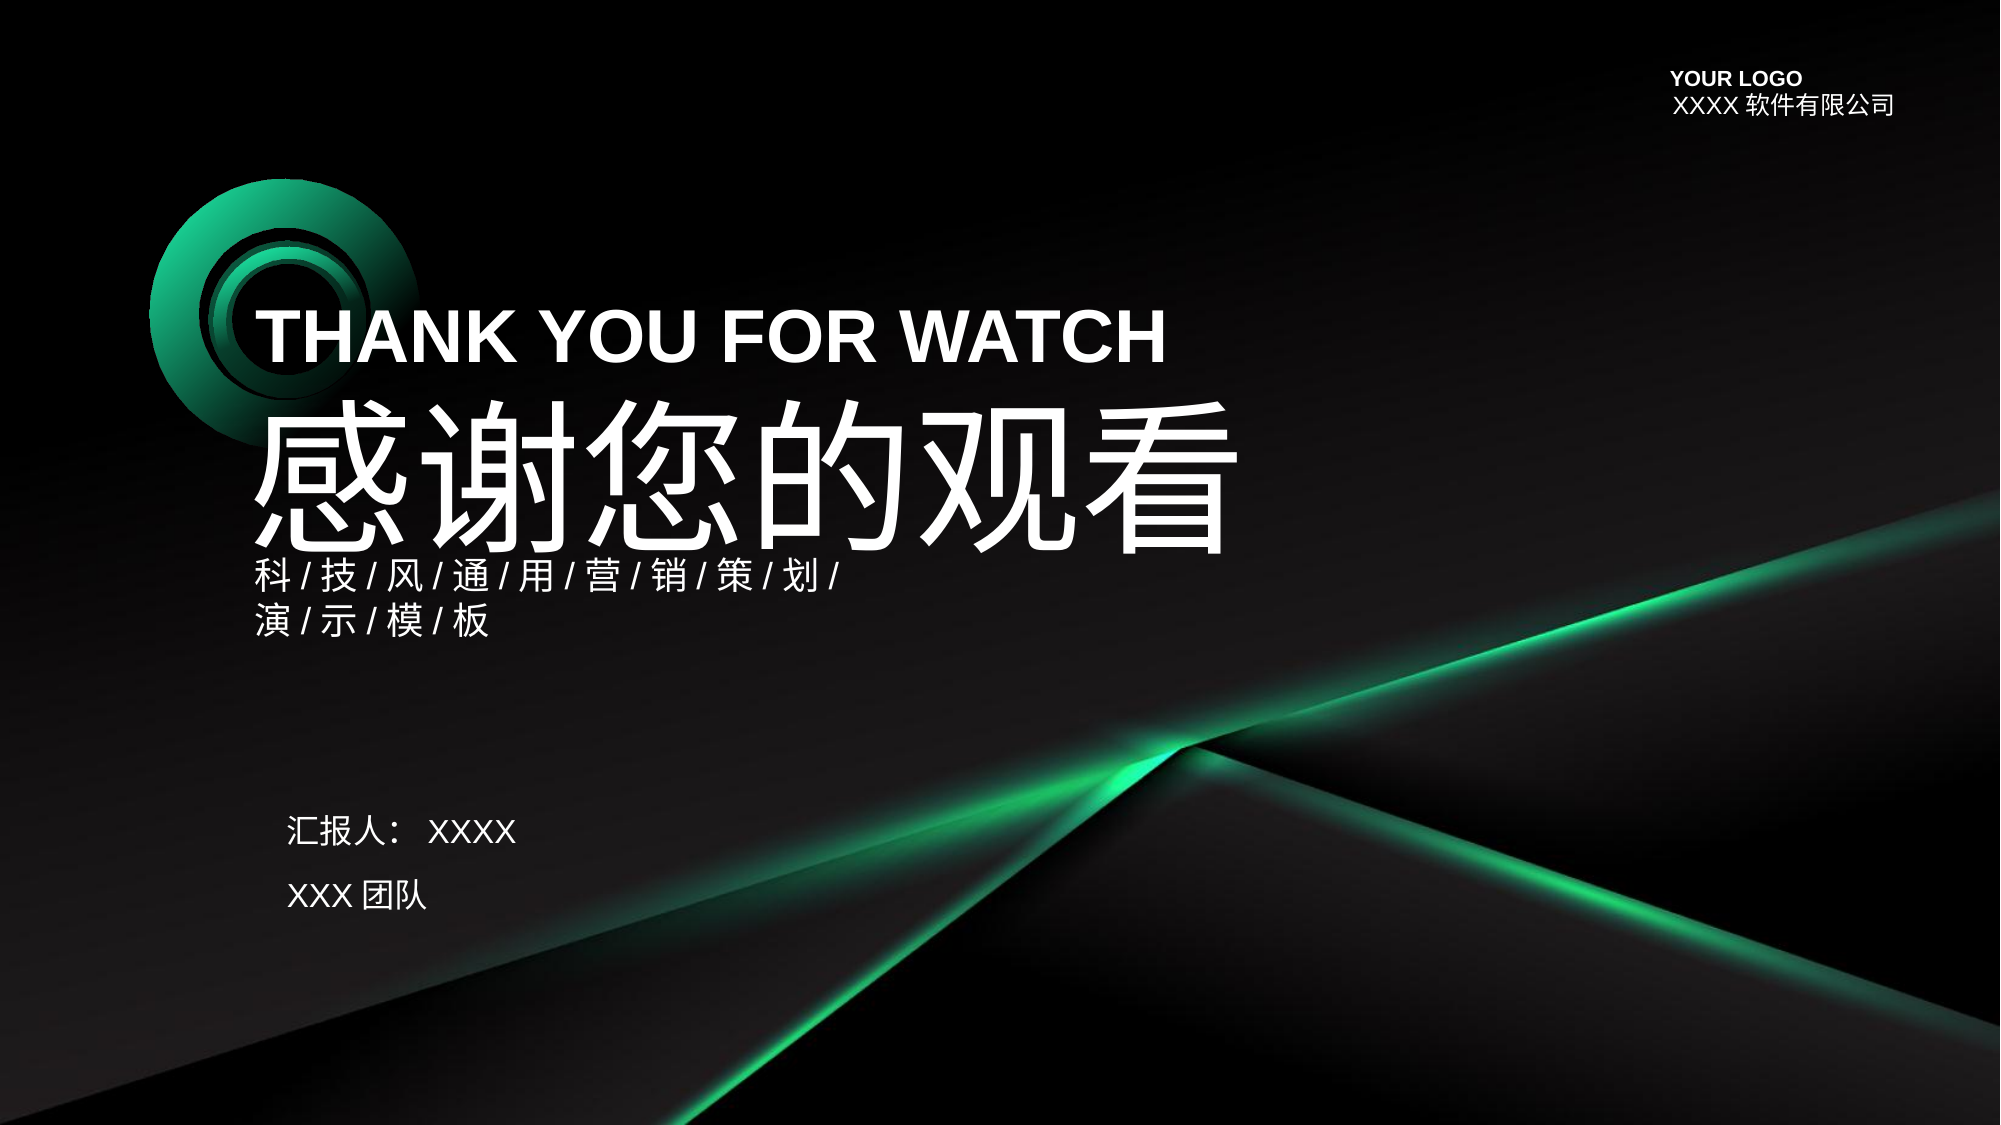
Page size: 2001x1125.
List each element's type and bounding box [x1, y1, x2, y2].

picture [0, 0, 2000, 1125]
text_box [1654, 57, 2000, 128]
text_box [149, 178, 420, 449]
